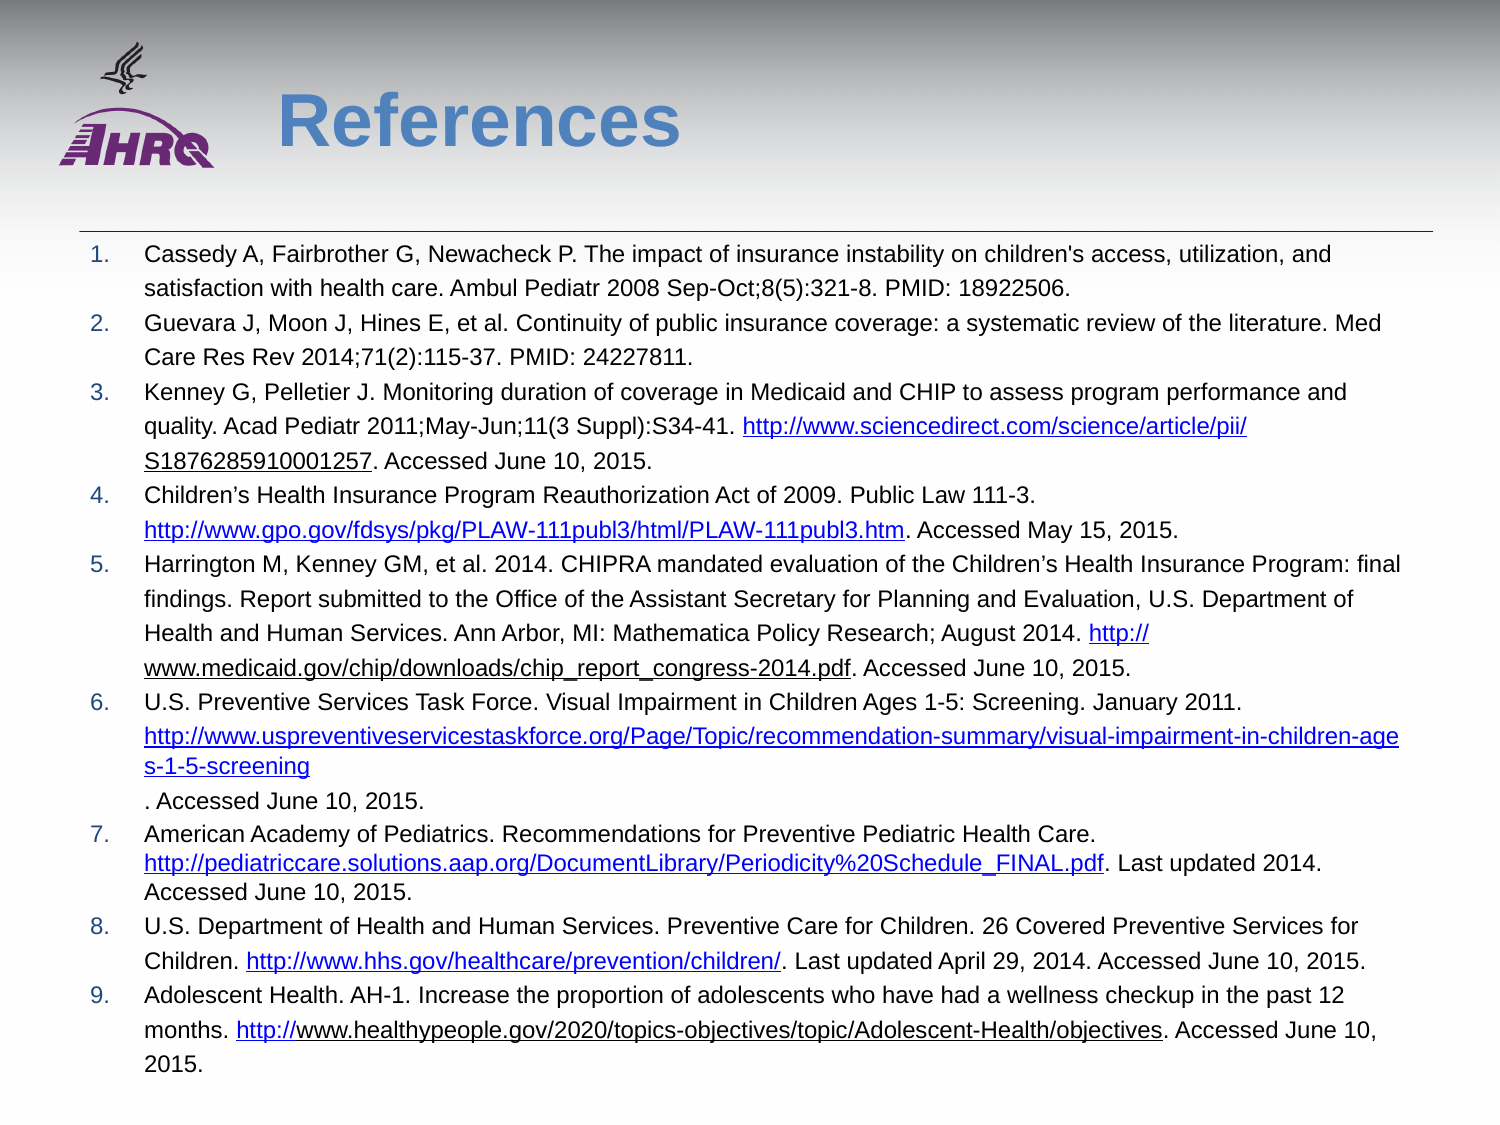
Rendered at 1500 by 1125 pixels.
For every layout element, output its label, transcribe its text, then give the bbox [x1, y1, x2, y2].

list Cassedy A, Fairbrother G, Newacheck P. The impact of insurance instability on children's access, utilization, and satisfaction with health care. Ambul Pediatr 2008 Sep-Oct;8(5):321-8. PMID: 18922506. Guevara J, Moon J, Hines E, et al. Continuity of public insurance coverage: a systematic review of the literature. Med Care Res Rev 2014;71(2):115-37. PMID: 24227811. Kenney G, Pelletier J. Monitoring duration of coverage in Medicaid and CHIP to assess program performance and quality. Acad Pediatr 2011;May-Jun;11(3 Suppl):S34-41. http://www.sciencedirect.com/science/article/pii/ S1876285910001257. Accessed June 10, 2015. Children’s Health Insurance Program Reauthorization Act of 2009. Public Law 111-3. http://www.gpo.gov/fdsys/pkg/PLAW-111publ3/html/PLAW-111publ3.htm. Accessed May 15, 2015. Harrington M, Kenney GM, et al. 2014. CHIPRA mandated evaluation of the Children’s Health Insurance Program: final findings. Report submitted to the Office of the Assistant Secretary for Planning and Evaluation, U.S. Department of Health and Human Services. Ann Arbor, MI: Mathematica Policy Research; August 2014. http://www.medicaid.gov/chip/downloads/chip_report_congress-2014.pdf. Accessed June 10, 2015. U.S. Preventive Services Task Force. Visual Impairment in Children Ages 1-5: Screening. January 2011. http://www.uspreventiveservicestaskforce.org/Page/Topic/recommendation-summary/visual-impairment-in-children-ages-1-5-screening. Accessed June 10, 2015. American Academy of Pediatrics. Recommendations for Preventive Pediatric Health Care. http://pediatriccare.solutions.aap.org/DocumentLibrary/Periodicity%20Schedule_FINAL.pdf. Last updated 2014. Accessed June 10, 2015. U.S. Department of Health and Human Services. Preventive Care for Children. 26 Covered Preventive Services for Children. http://www.hhs.gov/healthcare/prevention/children/. Last updated April 29, 2014. Accessed June 10, 2015. Adolescent Health. AH-1. Increase the proportion of adolescents who have had a wellness checkup in the past 12 months. http://www.healthypeople.gov/2020/topics-objectives/topic/Adolescent-Health/objectives. Accessed June 10, 2015. [75, 224, 1425, 1063]
title References [262, 45, 1425, 188]
picture [0, 0, 1500, 1125]
